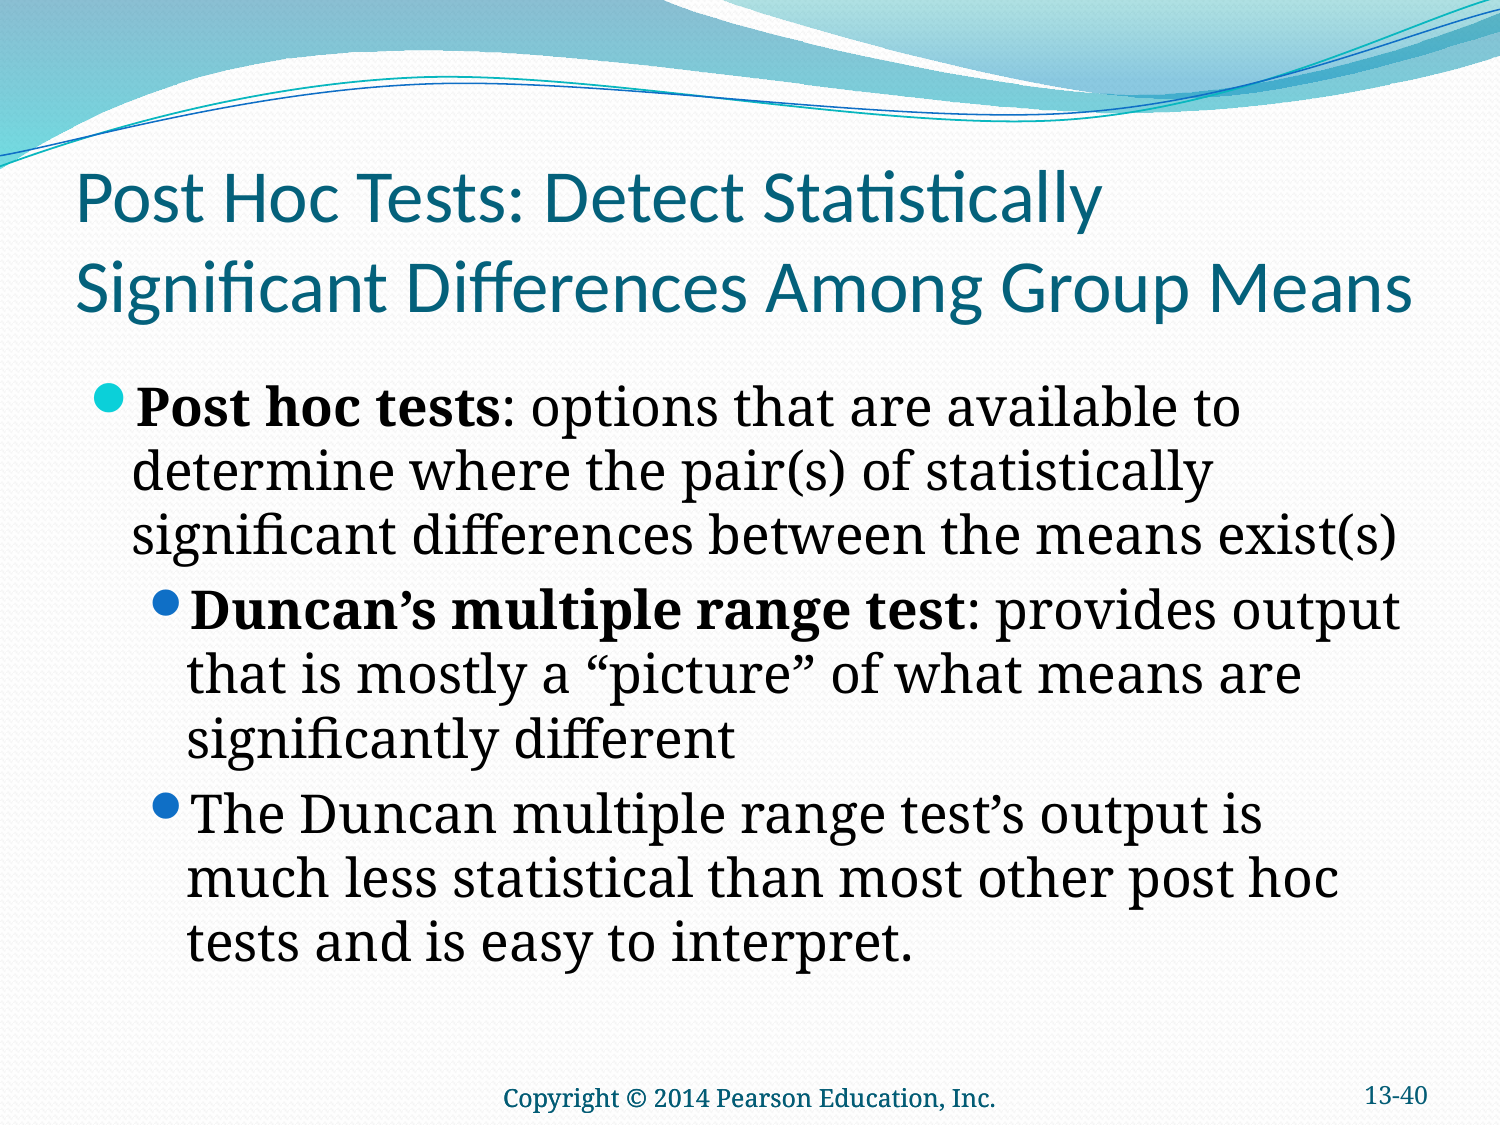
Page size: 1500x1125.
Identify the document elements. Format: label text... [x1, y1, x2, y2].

list Post hoc tests: options that are available to determine where the pair(s) of statistically significant differences between the means exist(s) Duncan’s multiple range test: provides output that is mostly a “picture” of what means are significantly different The Duncan multiple range test’s output is much less statistical than most other post hoc tests and is easy to interpret. [75, 365, 1425, 1038]
title Post Hoc Tests: Detect Statistically Significant Differences Among Group Means [75, 135, 1425, 334]
